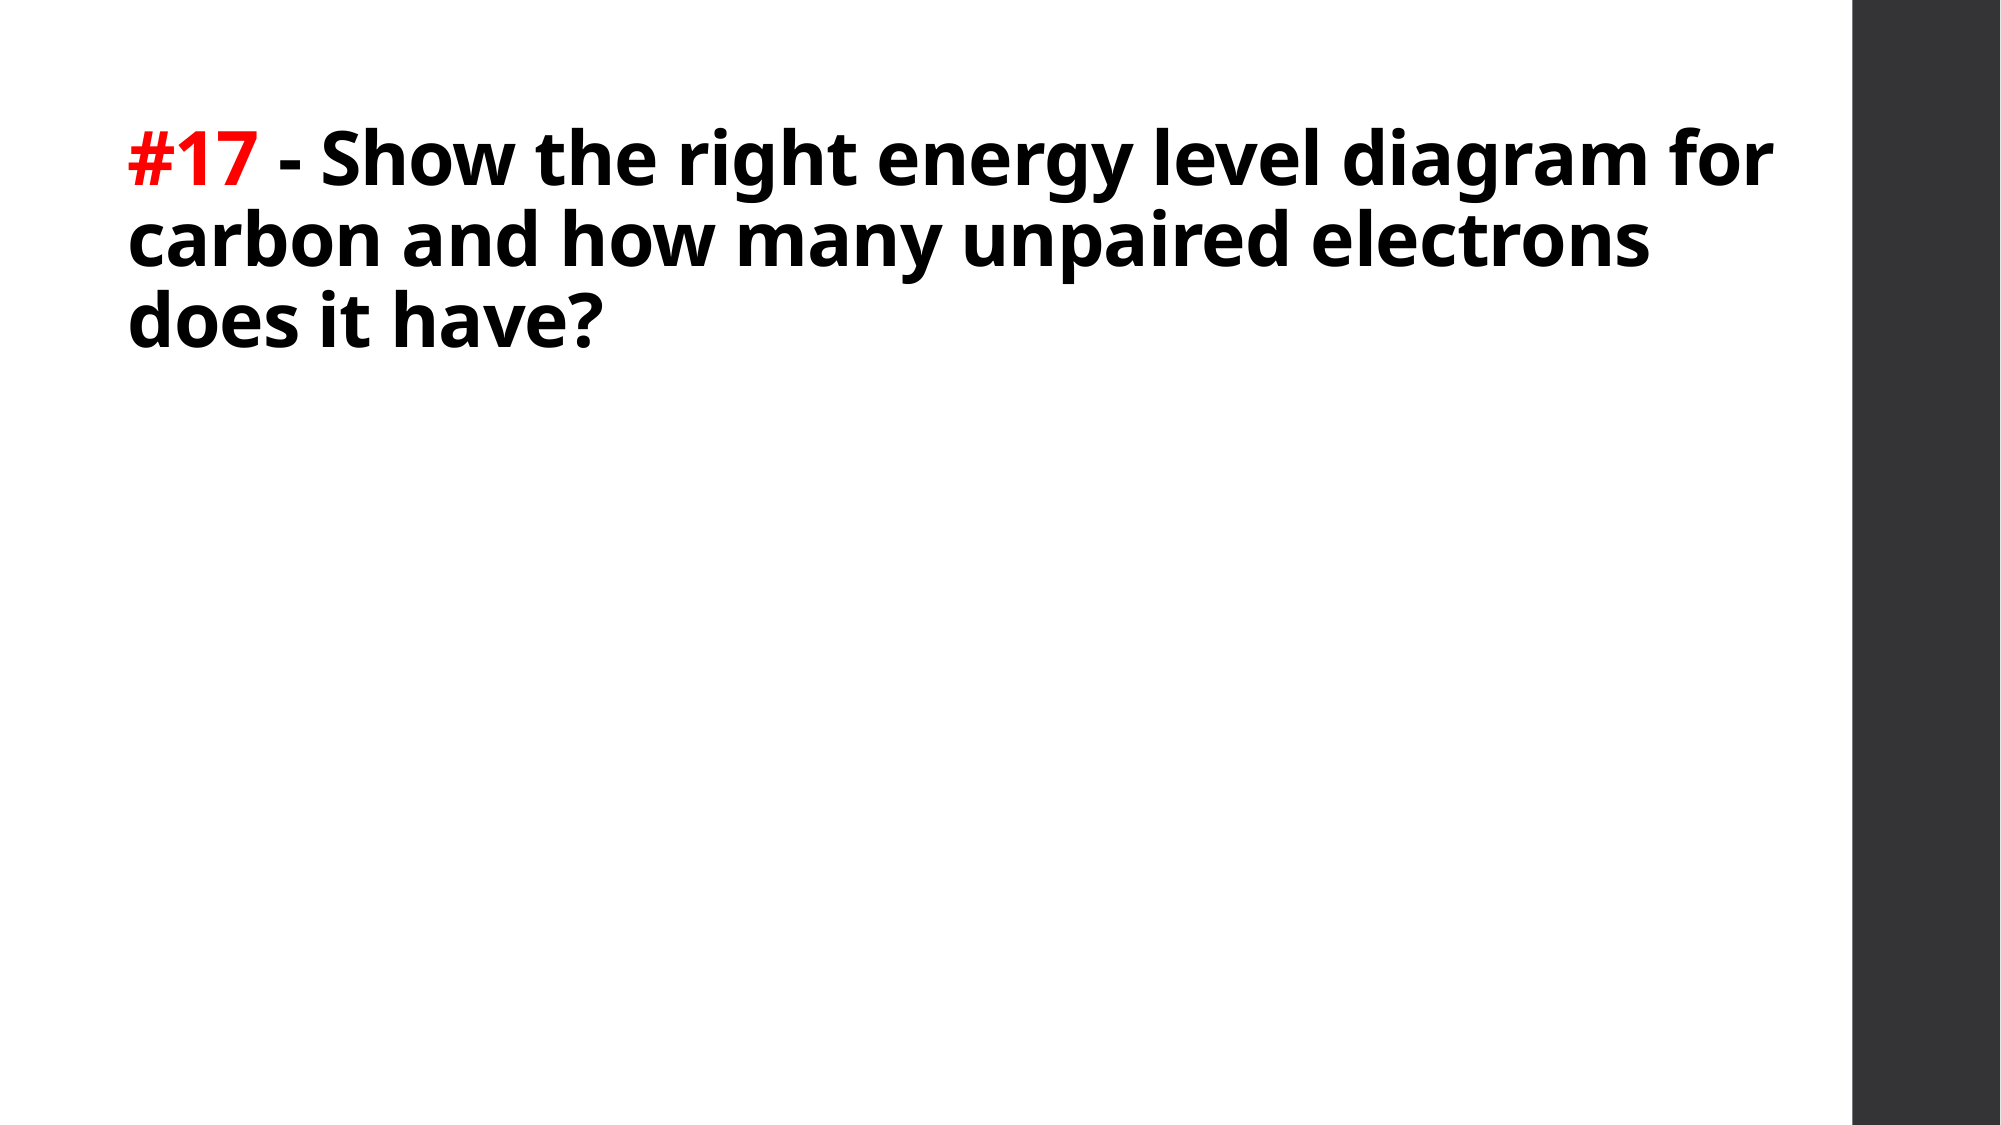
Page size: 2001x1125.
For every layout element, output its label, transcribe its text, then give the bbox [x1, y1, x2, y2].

title #17 - Show the right energy level diagram for carbon and how many unpaired electrons does it have? [112, 112, 1818, 462]
